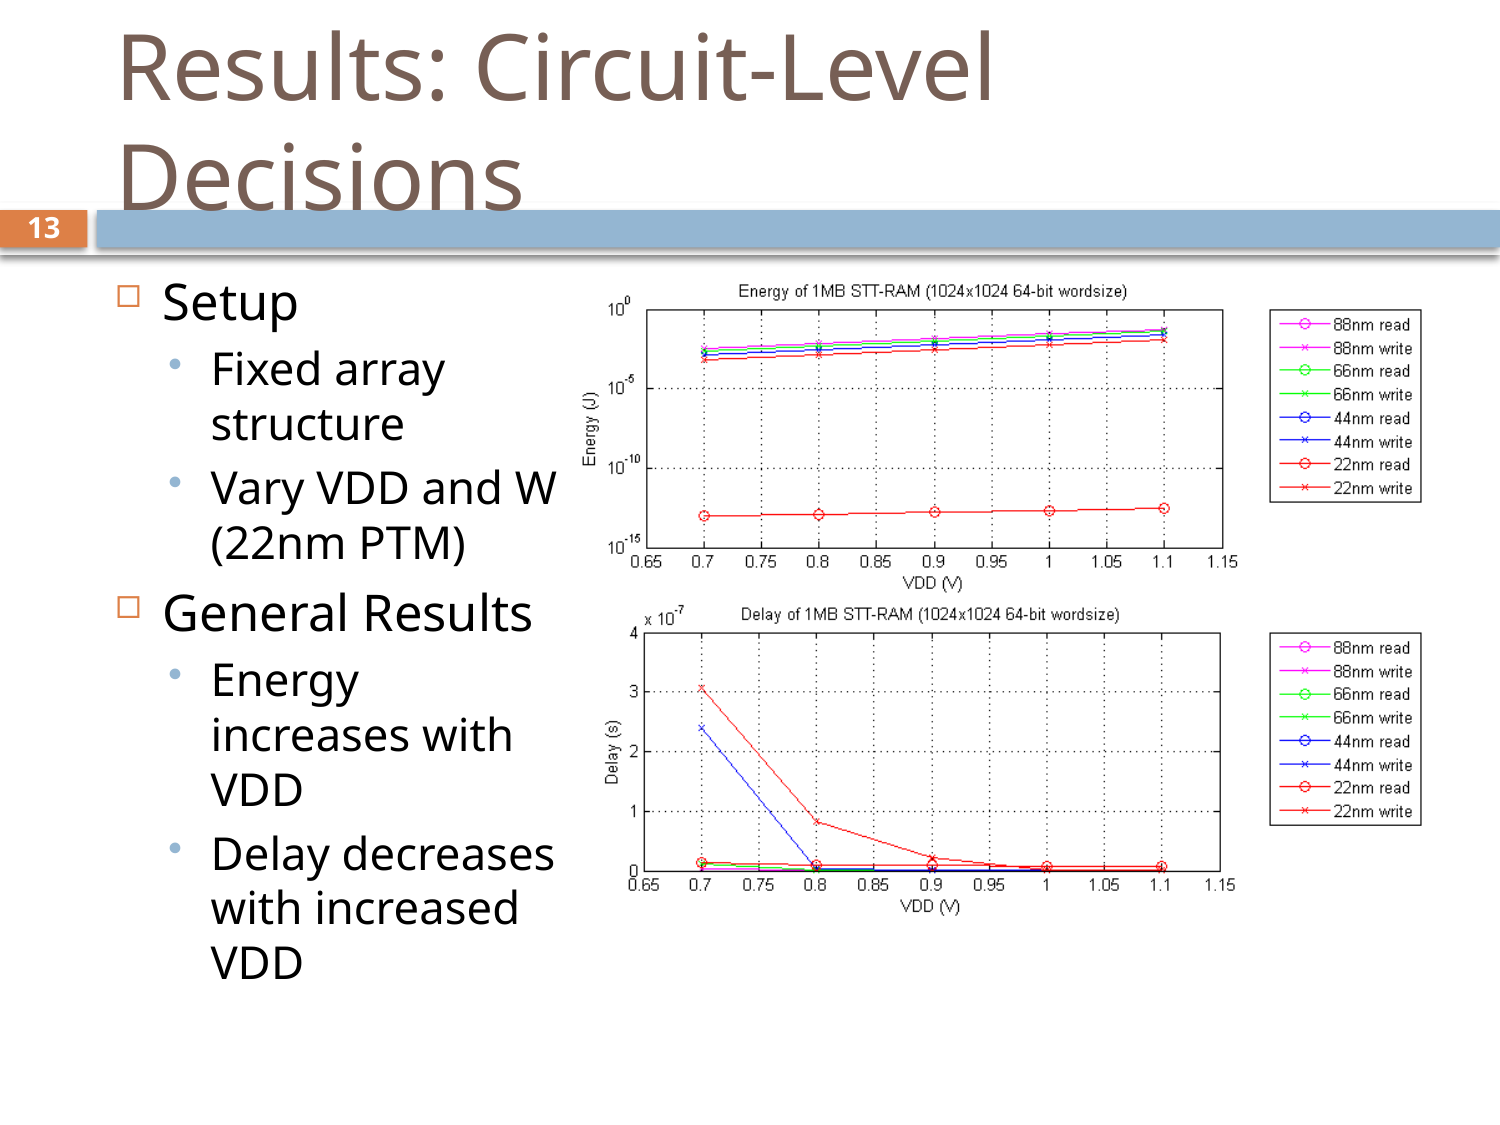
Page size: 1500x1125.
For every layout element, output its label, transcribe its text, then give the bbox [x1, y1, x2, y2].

list Setup Fixed array structure Vary VDD and W (22nm PTM) General Results Energy increases with VDD Delay decreases with increased VDD [100, 262, 573, 1000]
picture [572, 267, 1441, 924]
slide_number 13 [0, 208, 88, 249]
title Results: Circuit-Level Decisions [100, 37, 1438, 200]
